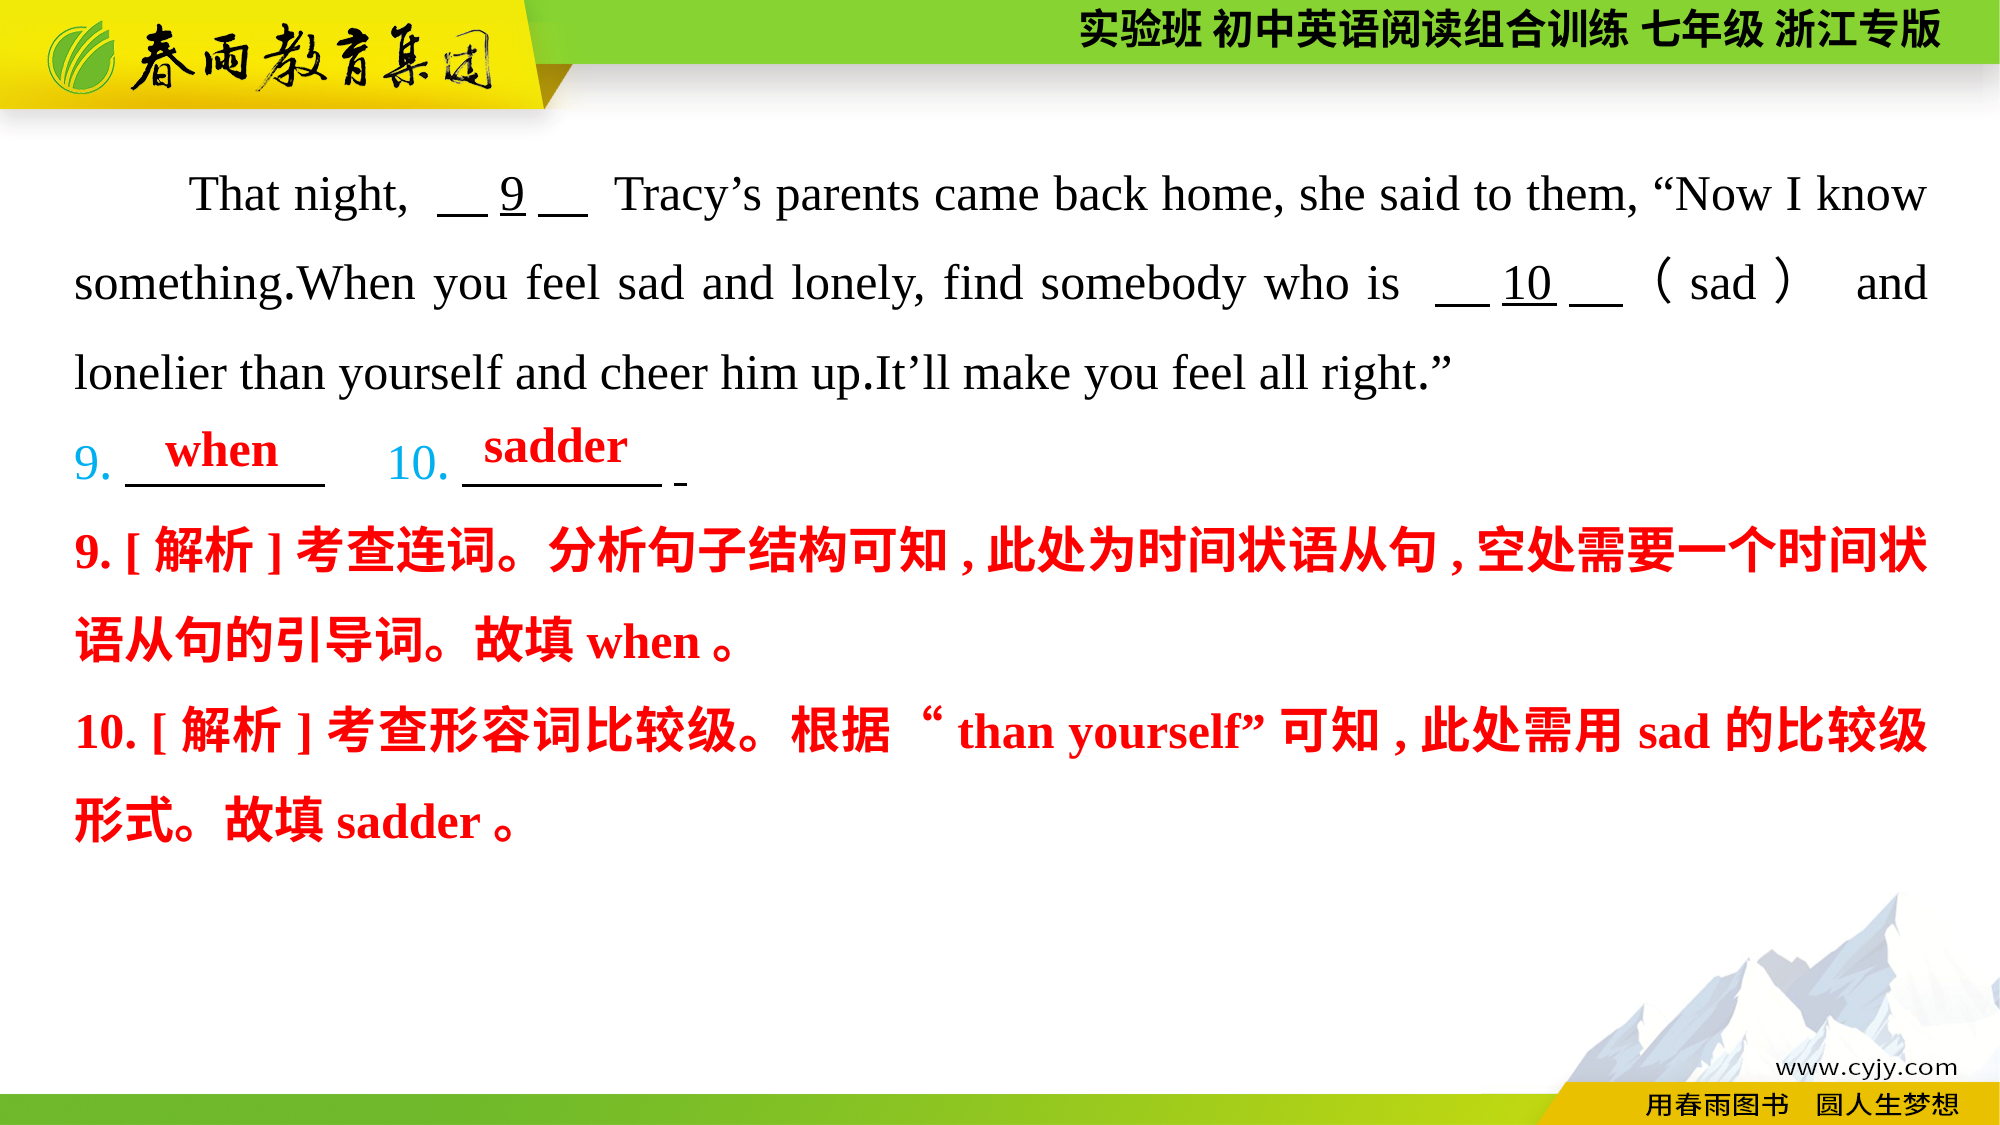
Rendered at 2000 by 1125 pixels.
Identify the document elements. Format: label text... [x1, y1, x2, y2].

text_box sadder [469, 405, 644, 480]
text_box 10. [解析]考查形容词比较级。根据“than yourself”可知,此处需用sad的比较级形式。故填sadder。 [59, 660, 1944, 856]
picture [0, 0, 2000, 1125]
text_box 9. [解析]考查连词。分析句子结构可知,此处为时间状语从句,空处需要一个时间状语从句的引导词。故填when。 [59, 481, 1944, 660]
text_box when [150, 408, 294, 481]
list That night, 9 Tracy’s parents came back home, she said to them, “Now I know something.When you feel sad and lonely, find somebody who is 10 （sad） and lonelier than yourself and cheer him up.It’ll make you feel all right.” 9. 10. . [59, 122, 1944, 481]
